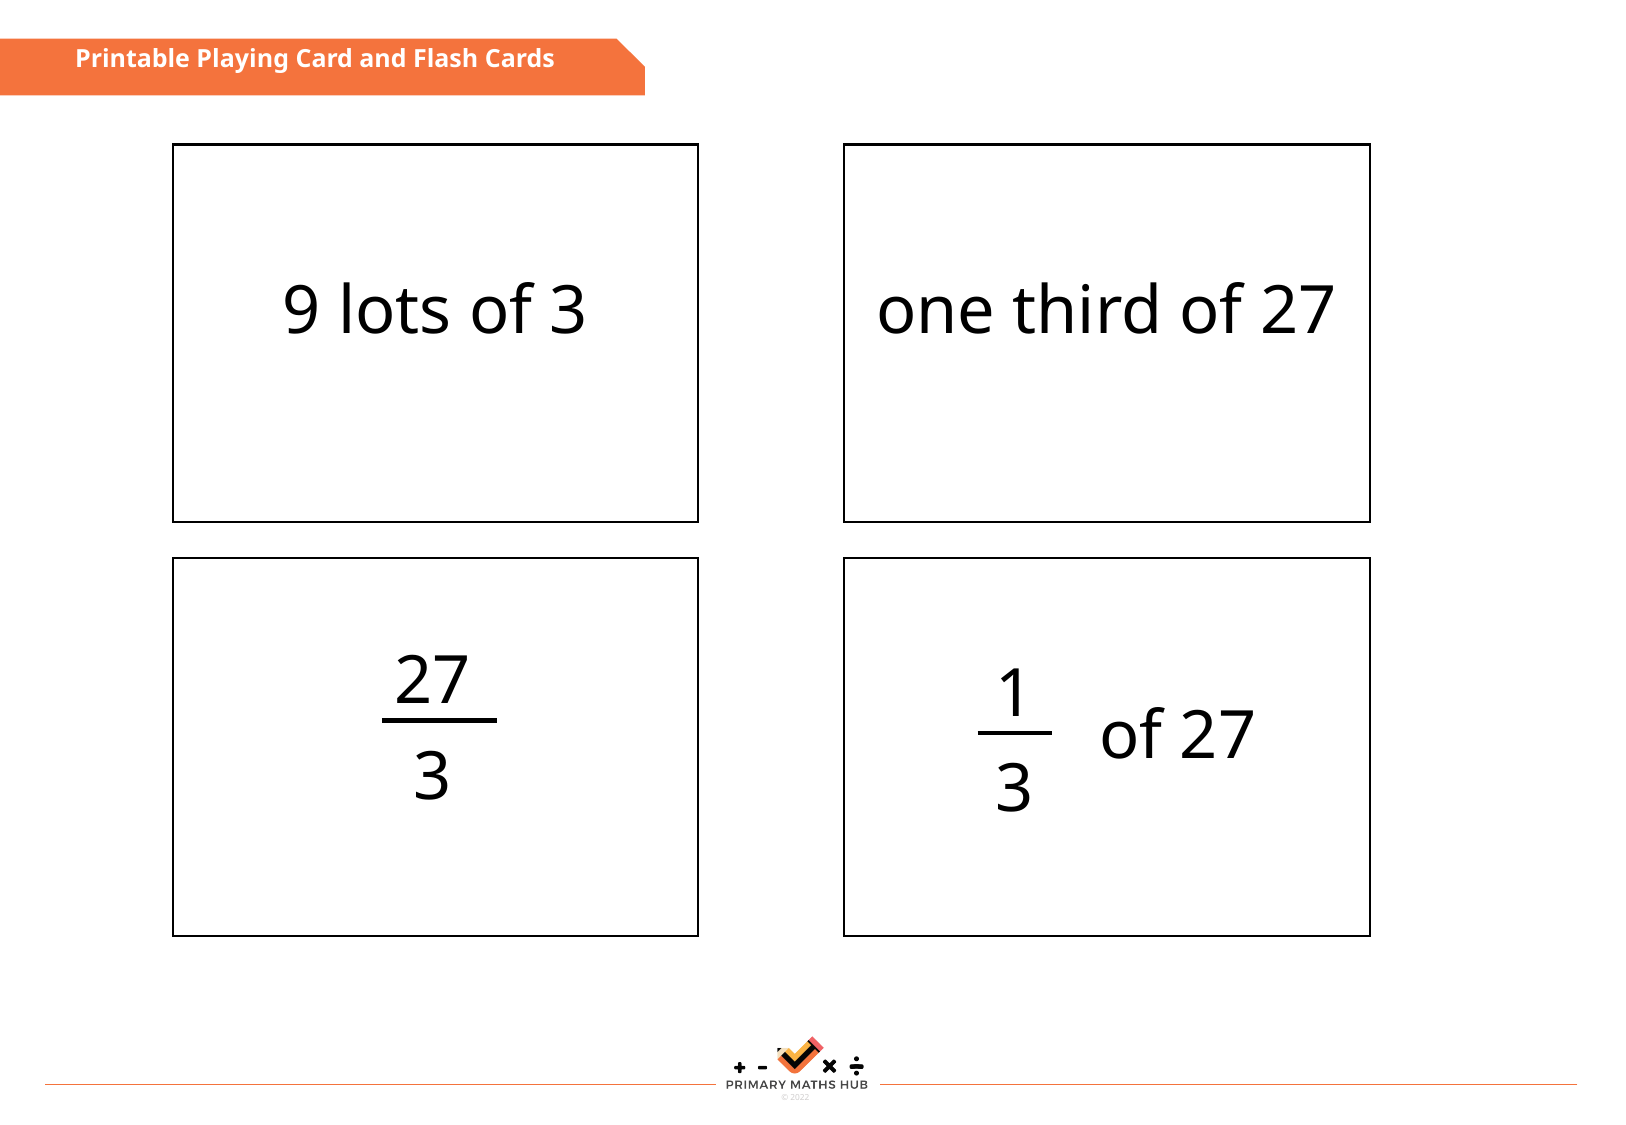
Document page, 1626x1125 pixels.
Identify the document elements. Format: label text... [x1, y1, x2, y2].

text_box of 27 [1058, 684, 1298, 780]
picture [722, 1034, 872, 1094]
text_box [172, 143, 699, 259]
table_cell 3 [368, 720, 497, 815]
text_box [172, 355, 699, 523]
text_box [843, 143, 1371, 523]
text_box 9 lots of 3 [172, 259, 699, 355]
text_box [172, 557, 699, 937]
table_cell 3 [978, 735, 1052, 828]
text_box © 2022 [720, 1084, 870, 1110]
text_box one third of 27 [844, 259, 1370, 355]
text_box Printable Playing Card and Flash Cards [0, 37, 646, 97]
table_header 1 [978, 638, 1052, 731]
text_box [843, 557, 1371, 937]
table_header 27 [368, 625, 497, 720]
